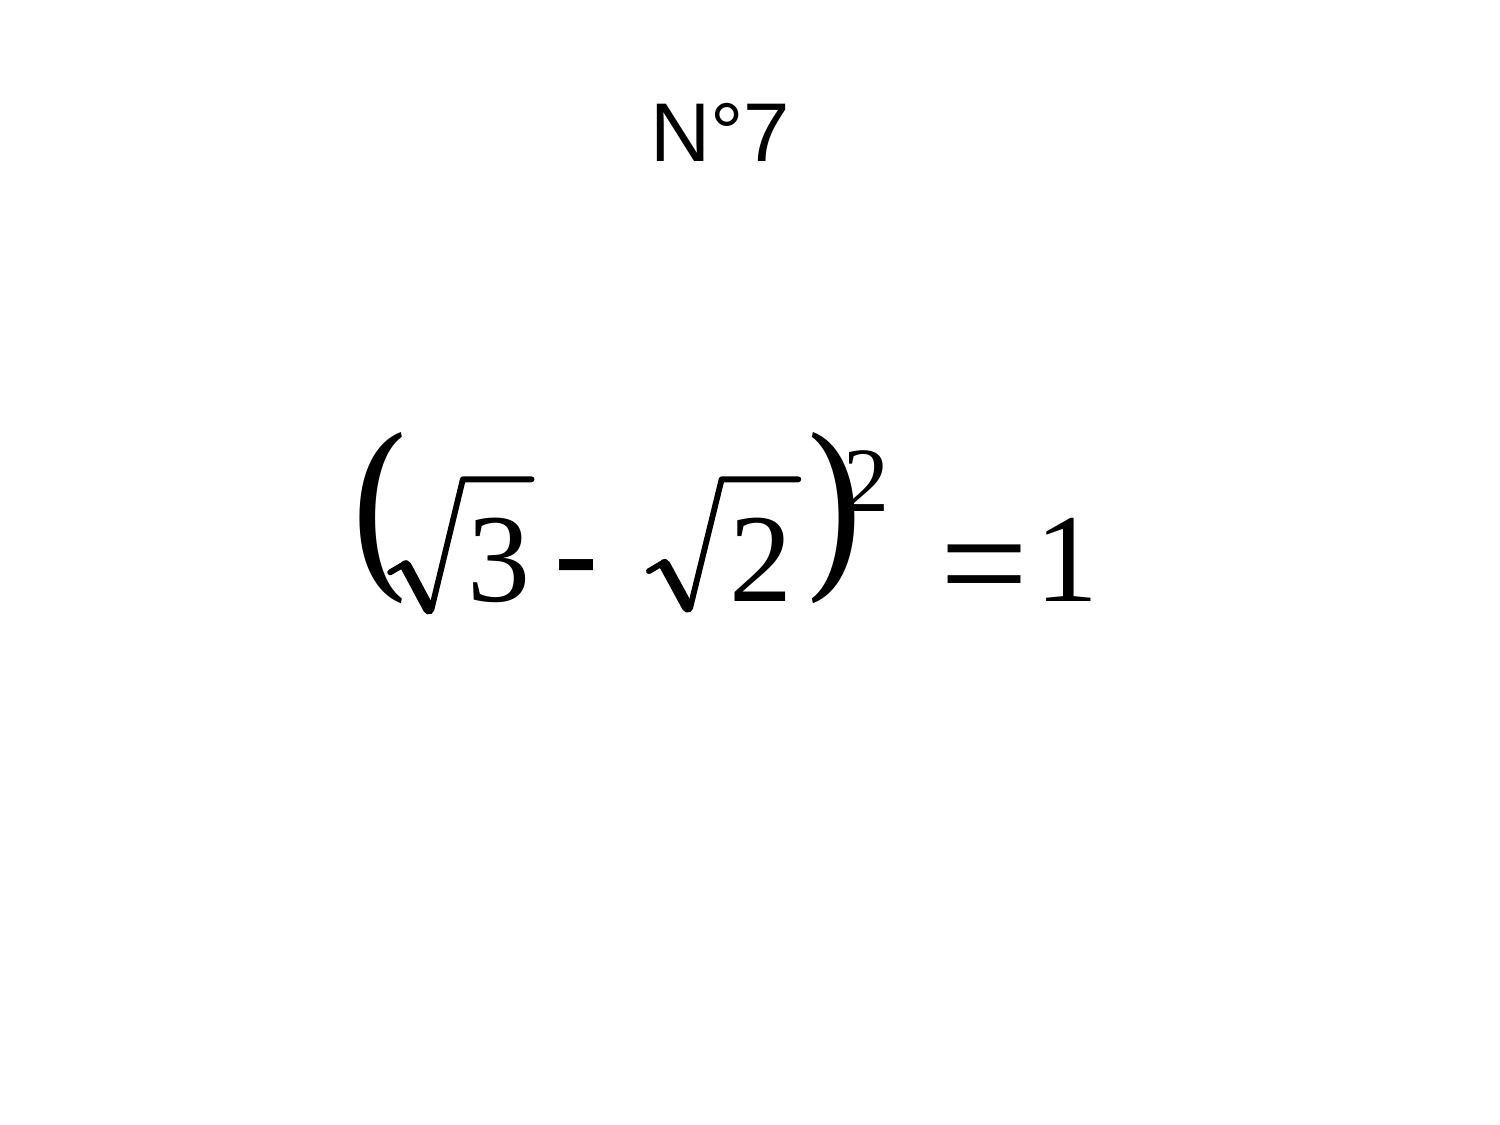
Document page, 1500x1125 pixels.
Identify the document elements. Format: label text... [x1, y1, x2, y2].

text_box N°7 [374, 70, 1067, 186]
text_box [334, 417, 1114, 659]
